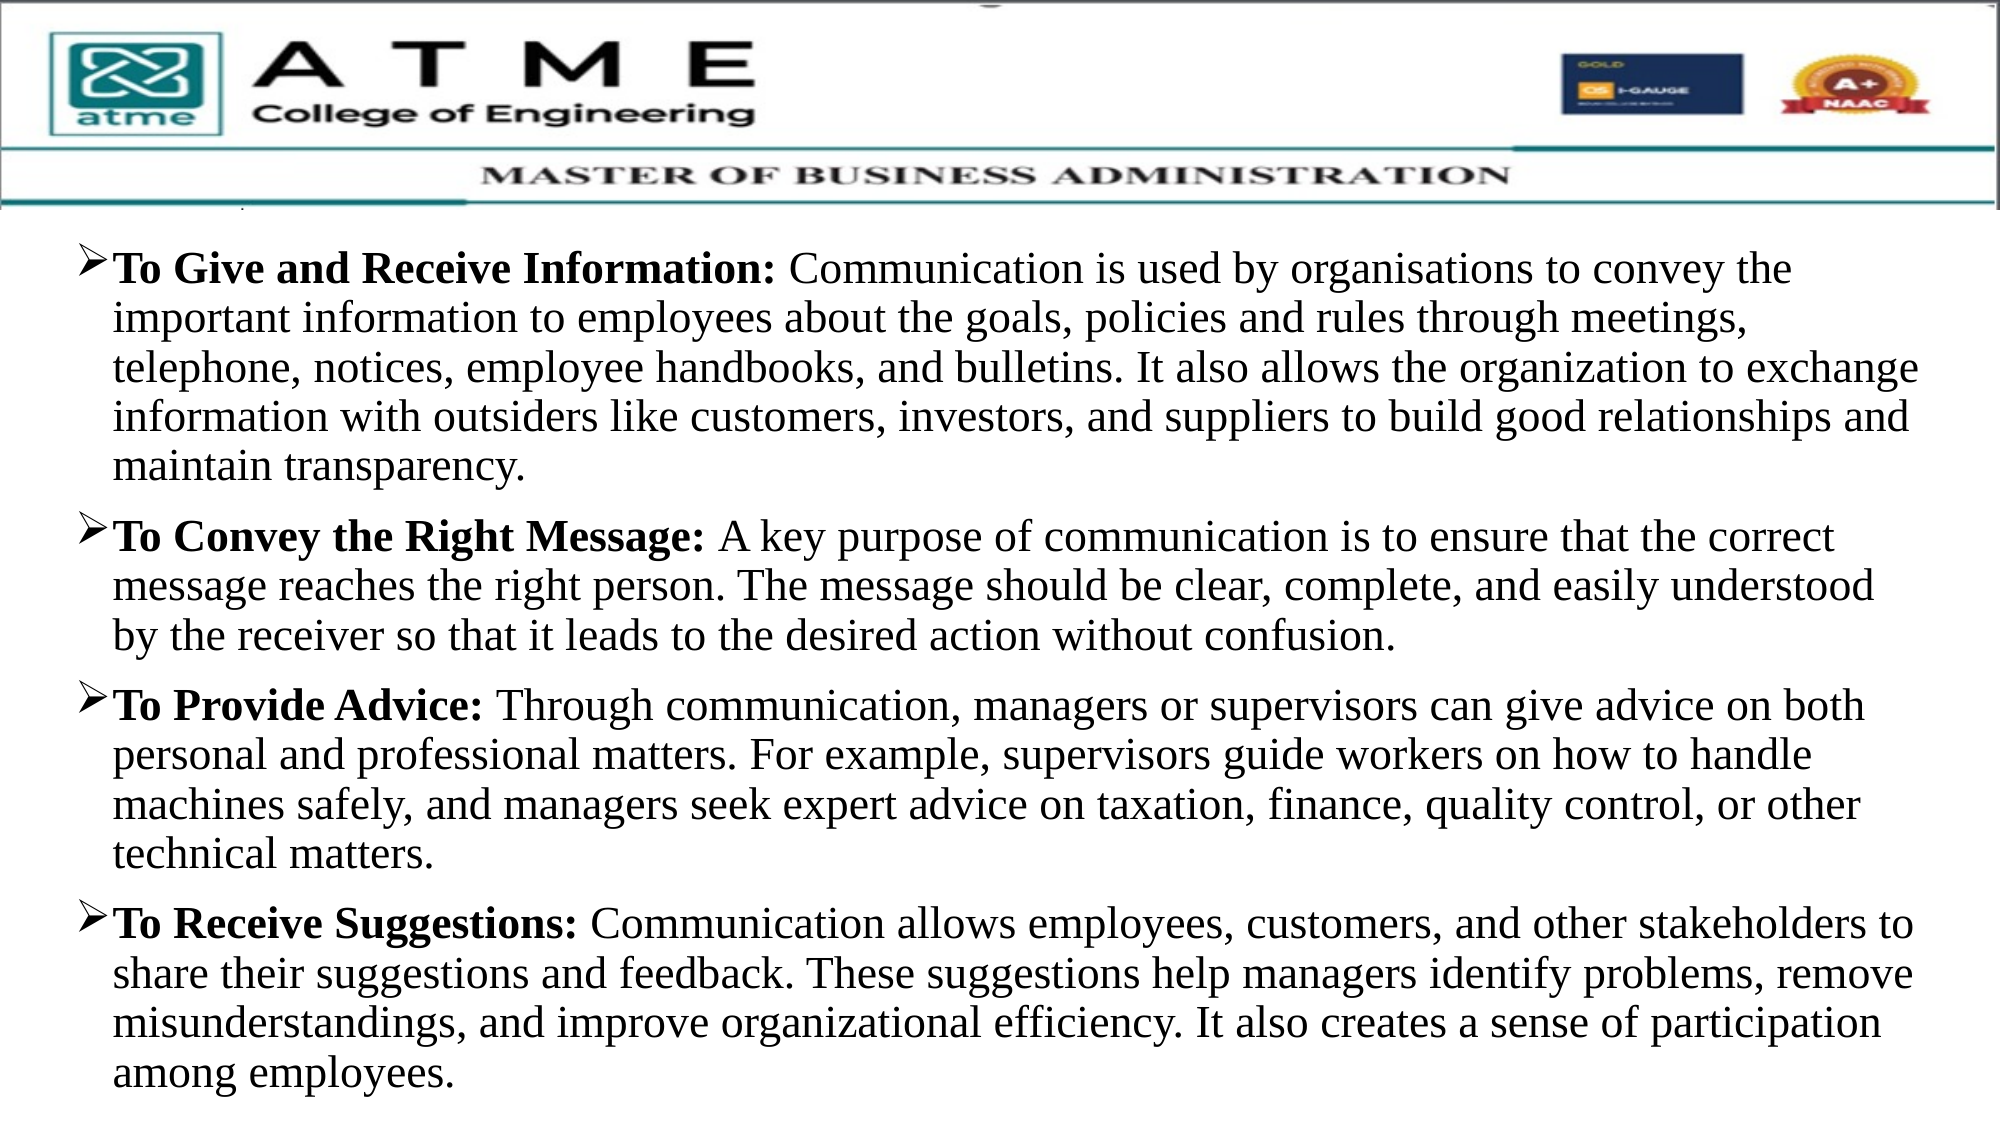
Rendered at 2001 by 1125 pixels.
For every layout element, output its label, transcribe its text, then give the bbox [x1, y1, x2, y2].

list To Give and Receive Information: Communication is used by organisations to convey the important information to employees about the goals, policies and rules through meetings, telephone, notices, employee handbooks, and bulletins. It also allows the organization to exchange information with outsiders like customers, investors, and suppliers to build good relationships and maintain transparency. To Convey the Right Message: A key purpose of communication is to ensure that the correct message reaches the right person. The message should be clear, complete, and easily understood by the receiver so that it leads to the desired action without confusion. To Provide Advice: Through communication, managers or supervisors can give advice on both personal and professional matters. For example, supervisors guide workers on how to handle machines safely, and managers seek expert advice on taxation, finance, quality control, or other technical matters. To Receive Suggestions: Communication allows employees, customers, and other stakeholders to share their suggestions and feedback. These suggestions help managers identify problems, remove misunderstandings, and improve organizational efficiency. It also creates a sense of participation among employees. [60, 236, 1940, 1110]
picture [0, 0, 2000, 210]
